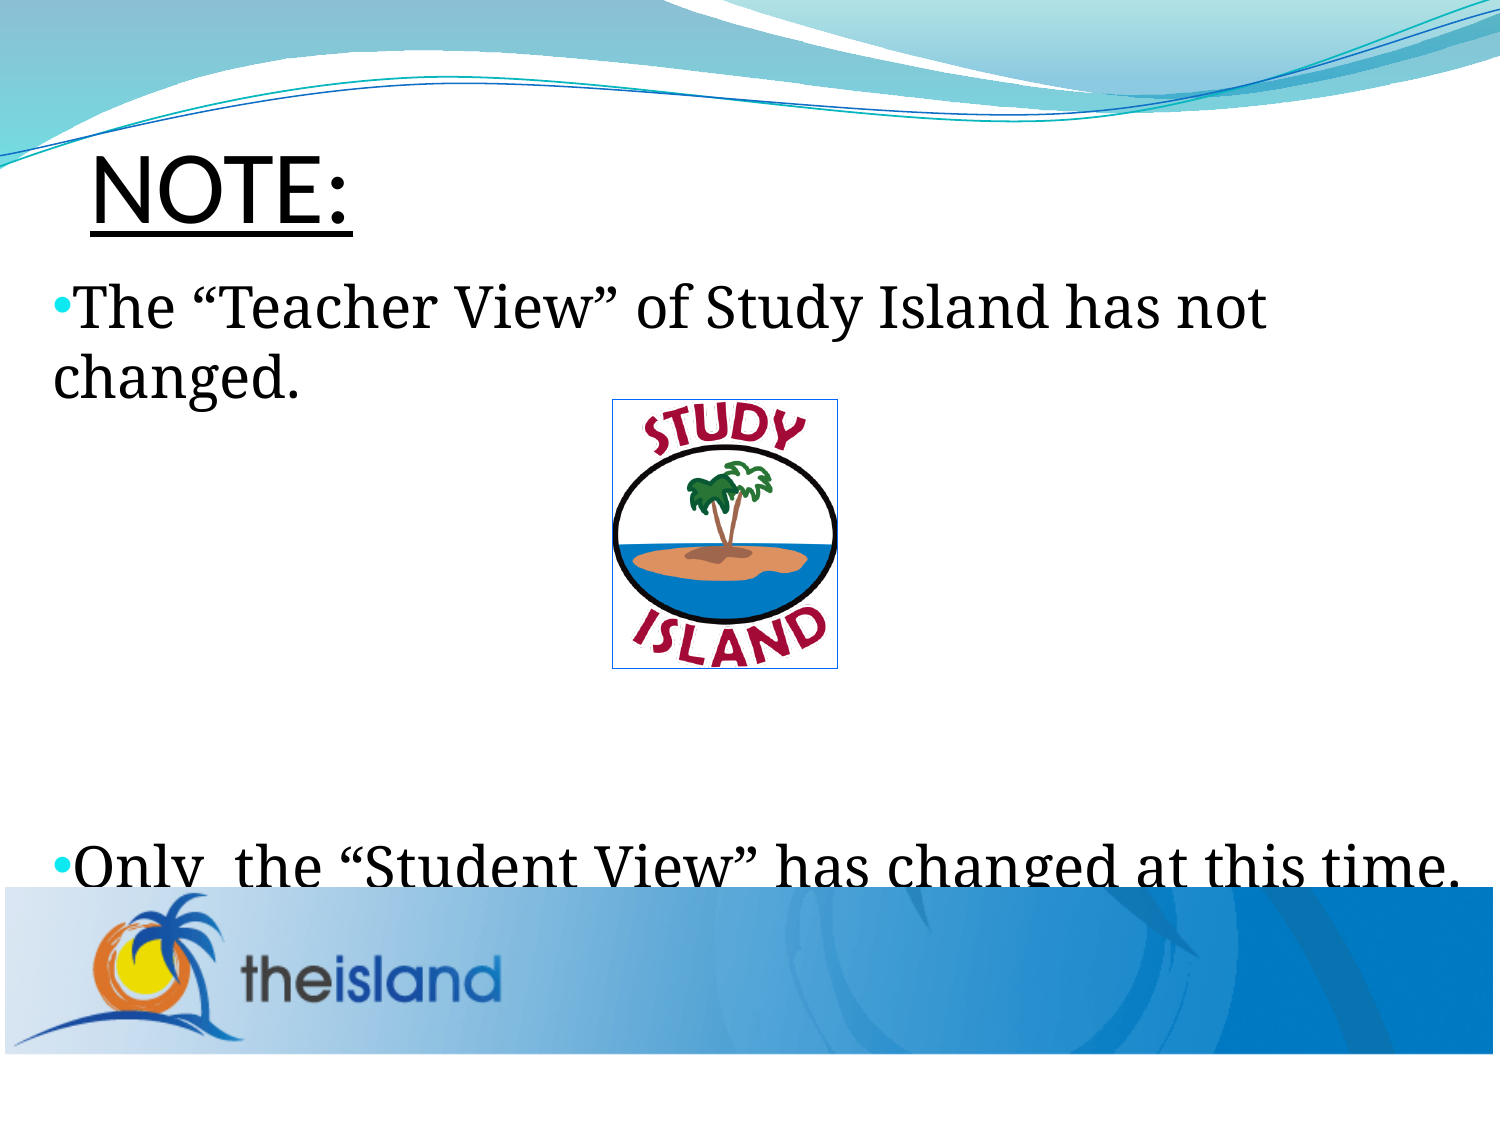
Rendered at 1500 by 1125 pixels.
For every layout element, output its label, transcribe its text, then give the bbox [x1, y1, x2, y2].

text_box NOTE: [74, 112, 1425, 300]
picture [612, 399, 838, 669]
text_box The “Teacher View” of Study Island has not changed. Only the “Student View” has changed at this time. [37, 262, 1500, 908]
picture [4, 887, 1493, 1056]
